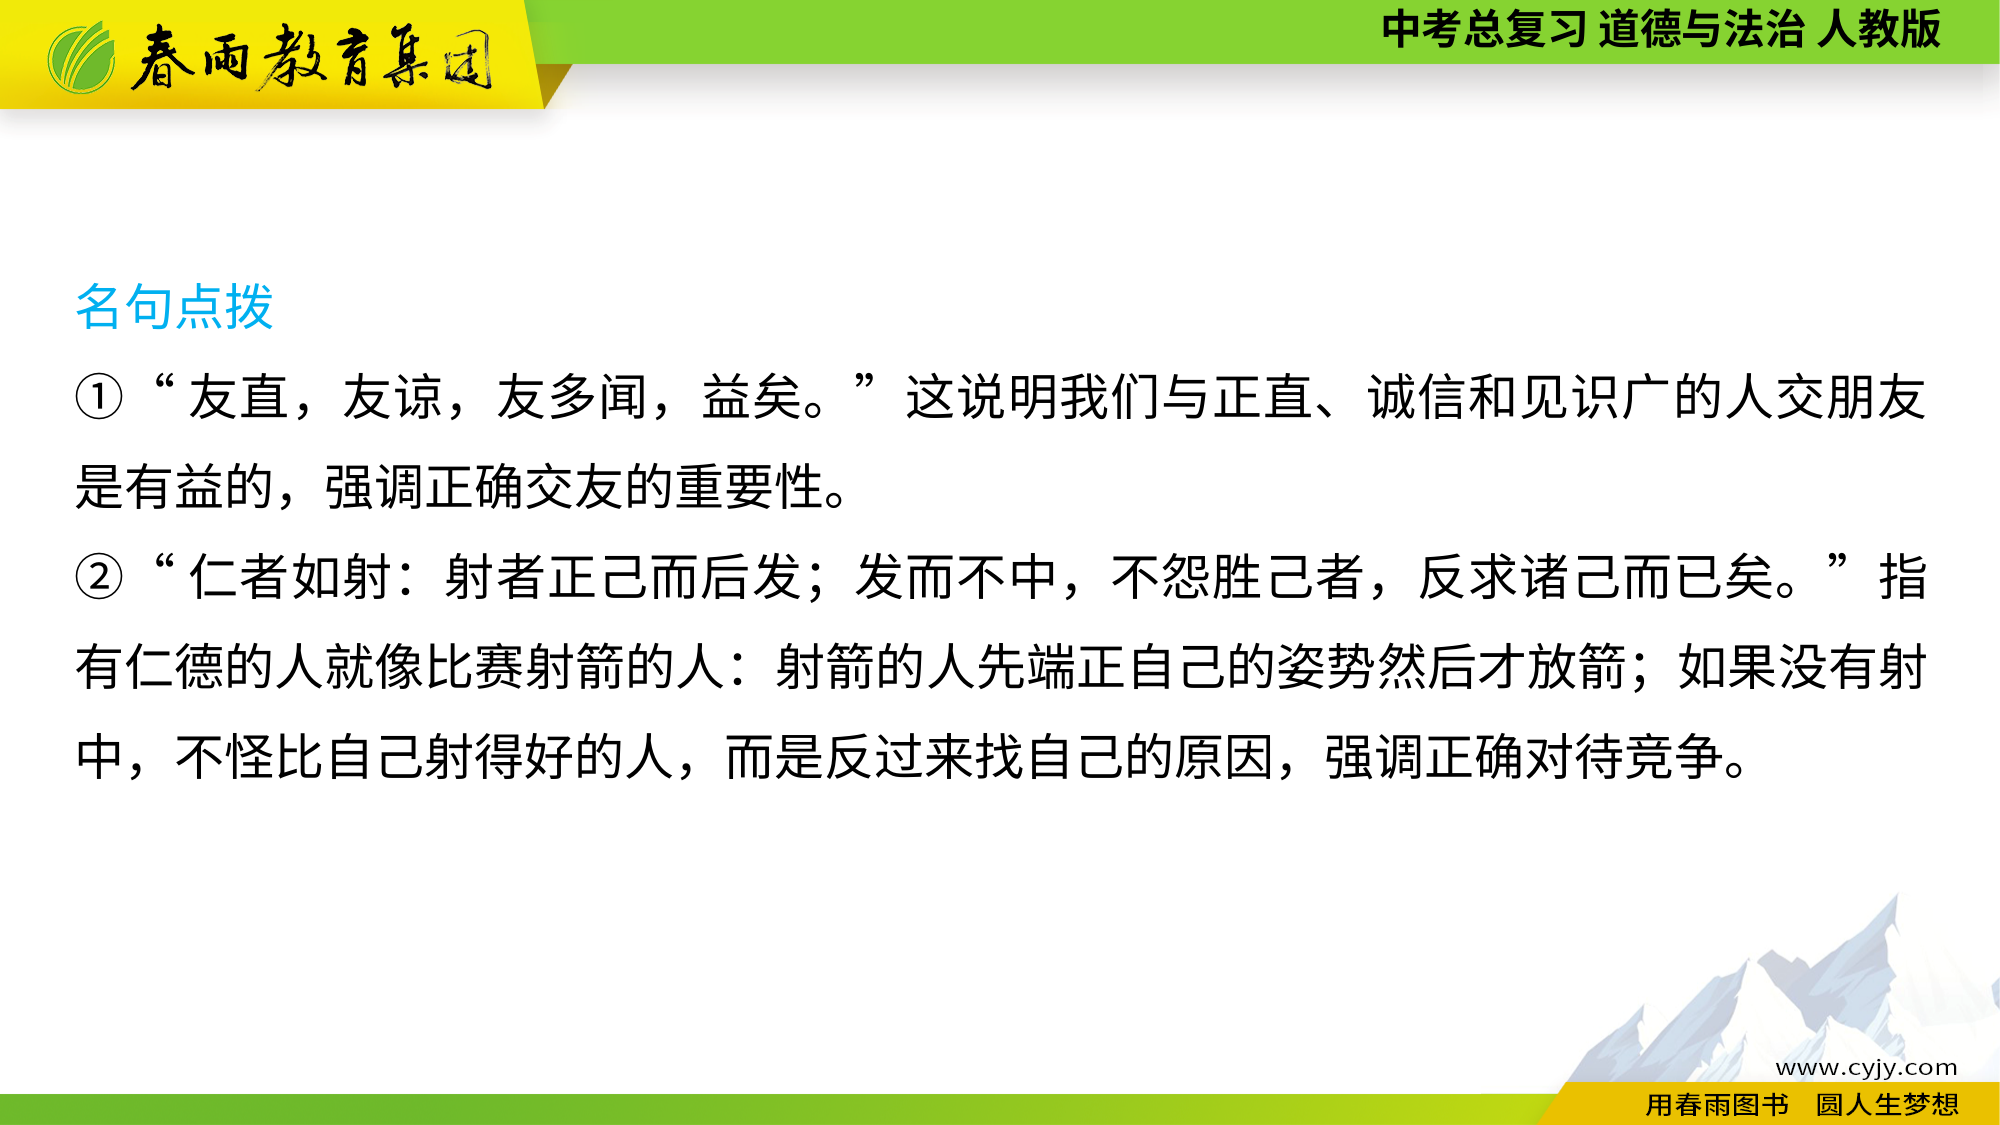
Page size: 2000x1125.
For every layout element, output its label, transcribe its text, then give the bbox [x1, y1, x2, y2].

picture [0, 0, 2000, 1125]
list 名句点拨 ①“友直，友谅，友多闻，益矣。”这说明我们与正直、诚信和见识广的人交朋友是有益的，强调正确交友的重要性。 ②“仁者如射：射者正己而后发；发而不中，不怨胜己者，反求诸己而已矣。”指有仁德的人就像比赛射箭的人：射箭的人先端正自己的姿势然后才放箭；如果没有射中，不怪比自己射得好的人，而是反过来找自己的原因，强调正确对待竞争。 [59, 237, 1944, 787]
